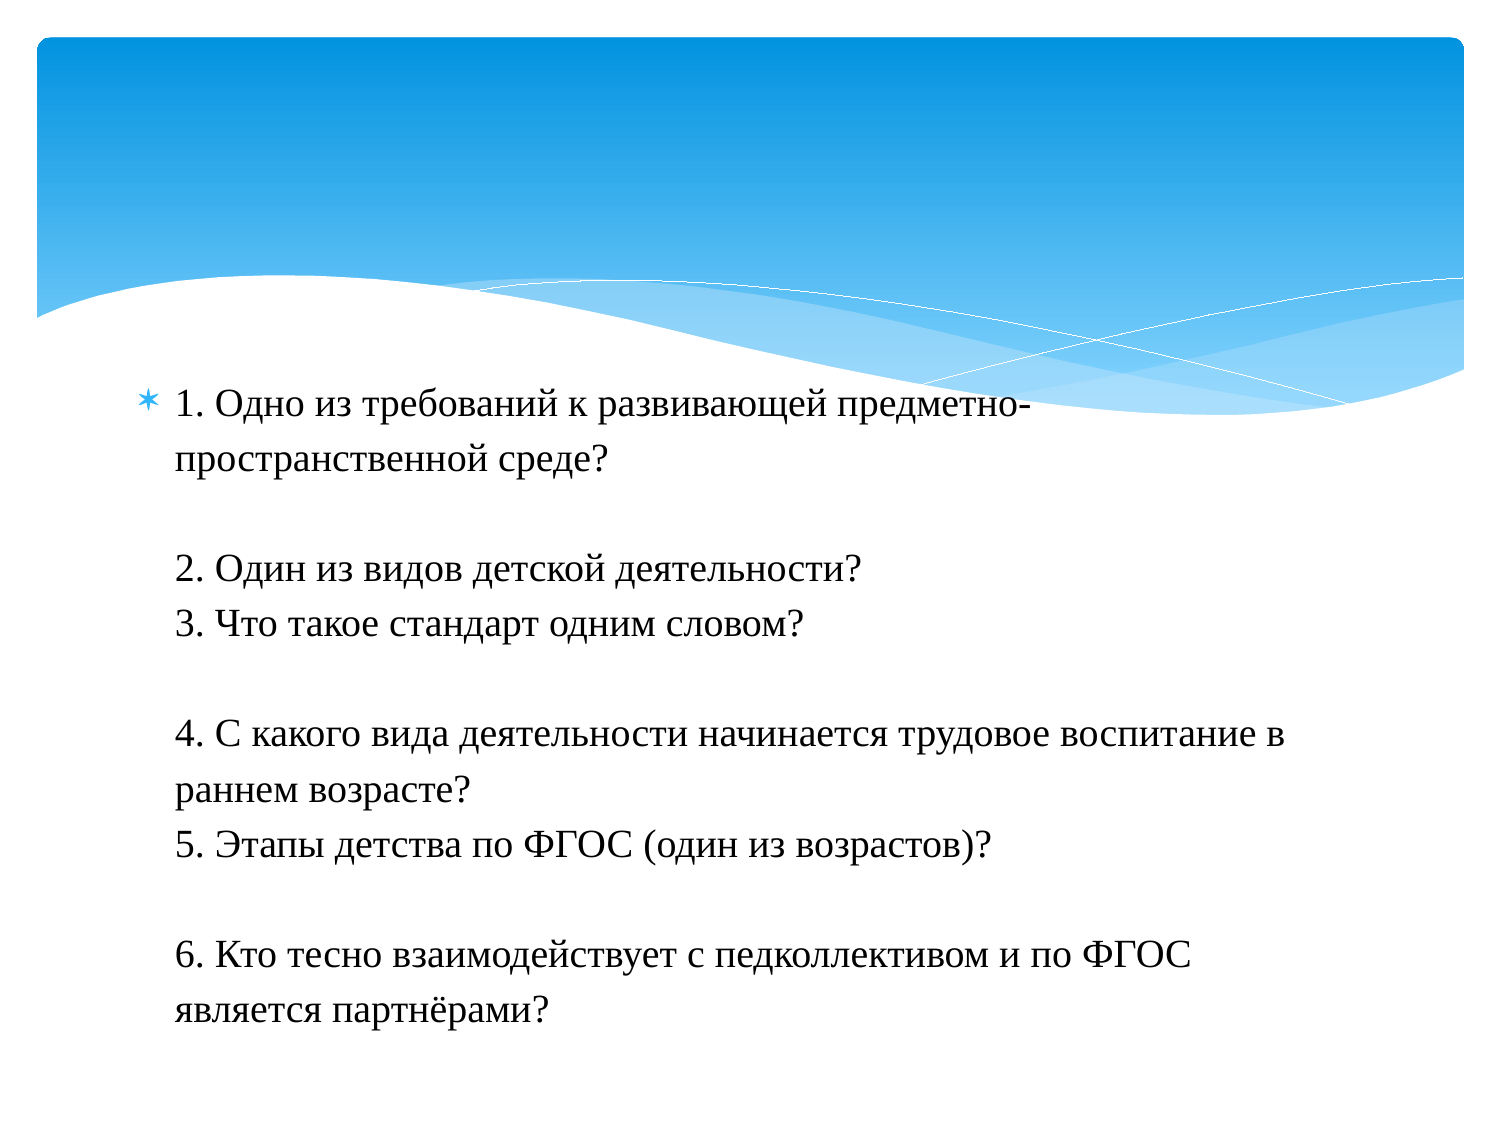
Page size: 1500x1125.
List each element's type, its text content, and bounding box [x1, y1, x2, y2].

list 1. Одно из требований к развивающей предметно-пространственной среде? 2. Один из видов детской деятельности? 3. Что такое стандарт одним словом? 4. С какого вида деятельности начинается трудовое воспитание в раннем возрасте? 5. Этапы детства по ФГОС (один из возрастов)? 6. Кто тесно взаимодействует с педколлективом и по ФГОС является партнёрами? [123, 361, 1359, 1071]
